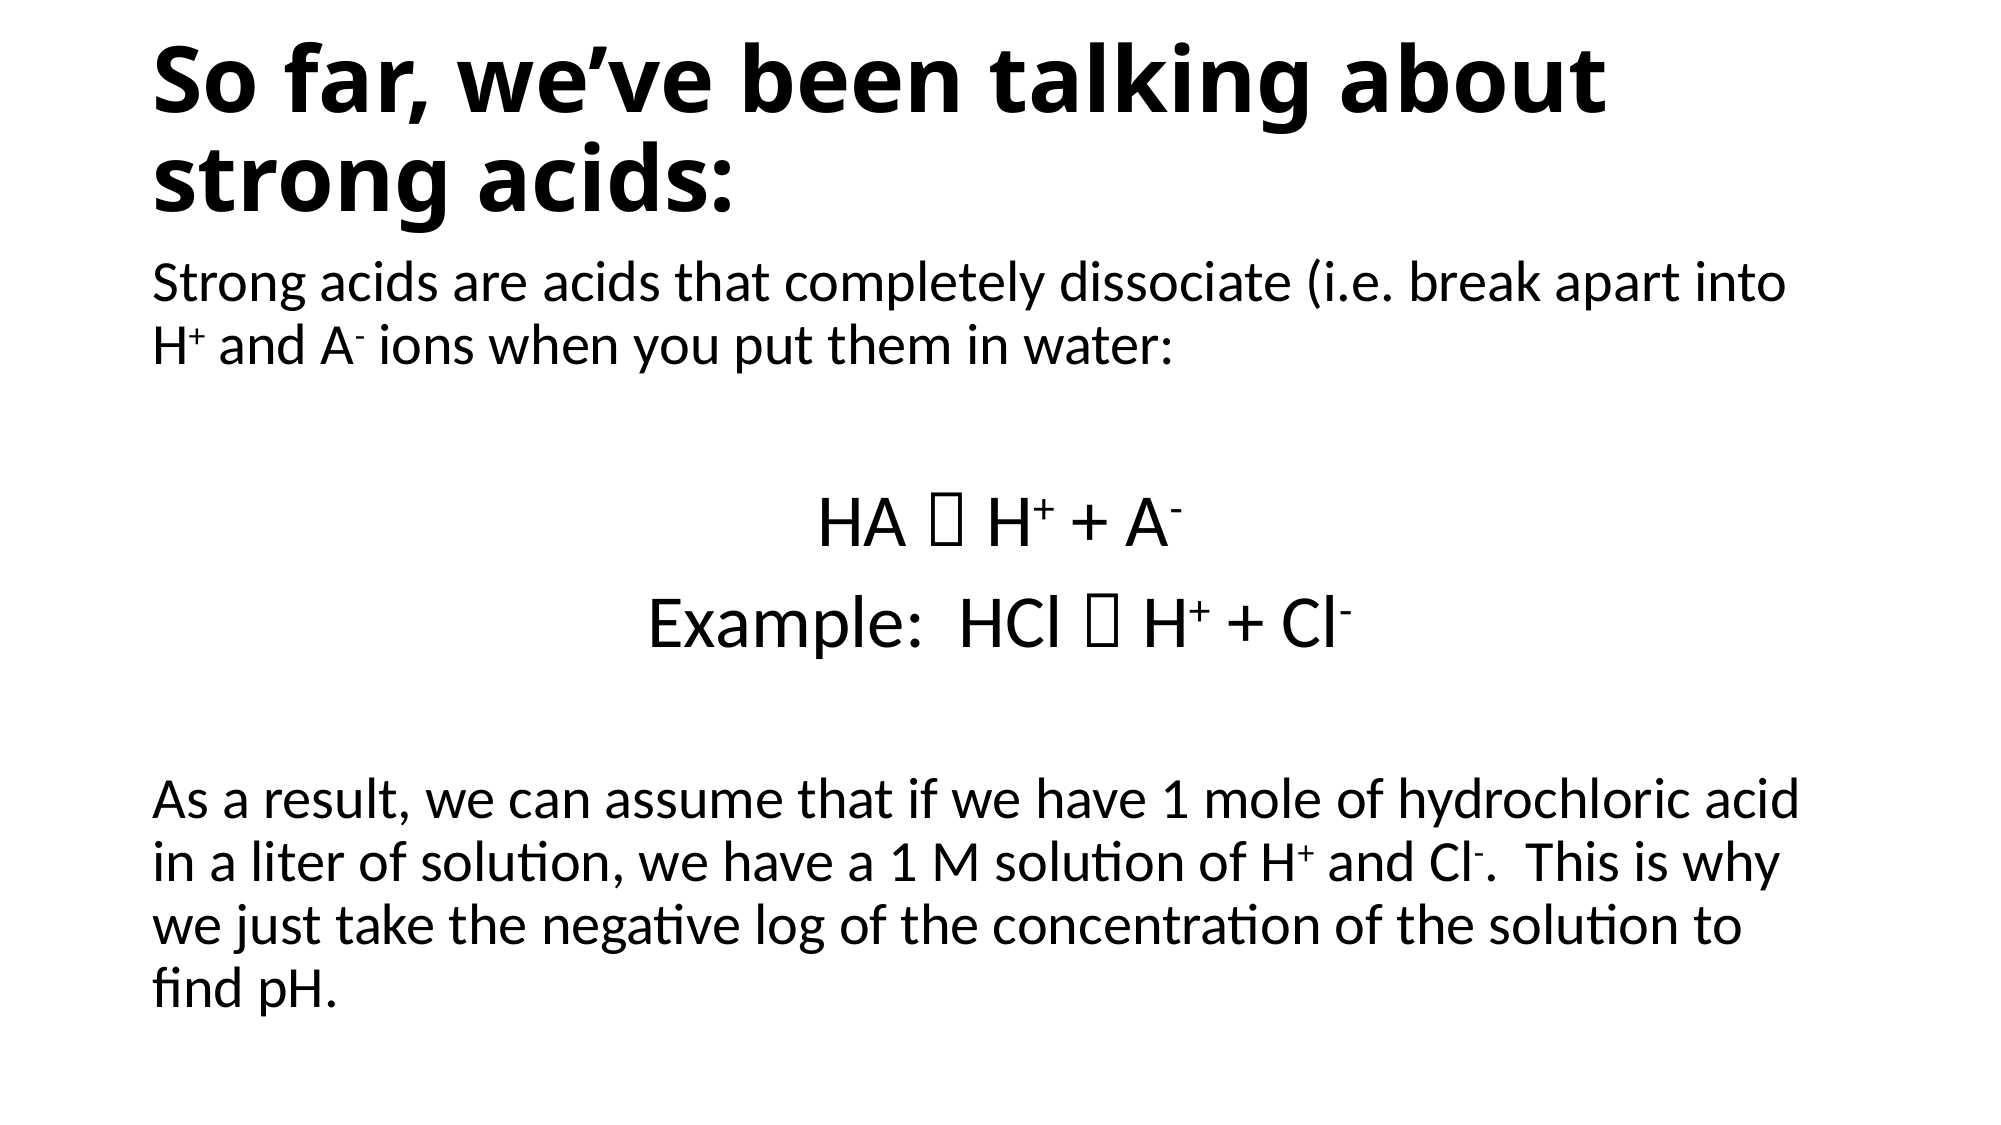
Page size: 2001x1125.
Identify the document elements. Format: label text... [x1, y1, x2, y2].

title So far, we’ve been talking about strong acids: [137, 23, 1863, 241]
list Strong acids are acids that completely dissociate (i.e. break apart into H+ and A- ions when you put them in water: HA  H+ + A- Example: HCl  H+ + Cl- As a result, we can assume that if we have 1 mole of hydrochloric acid in a liter of solution, we have a 1 M solution of H+ and Cl-. This is why we just take the negative log of the concentration of the solution to find pH. [137, 243, 1863, 1090]
